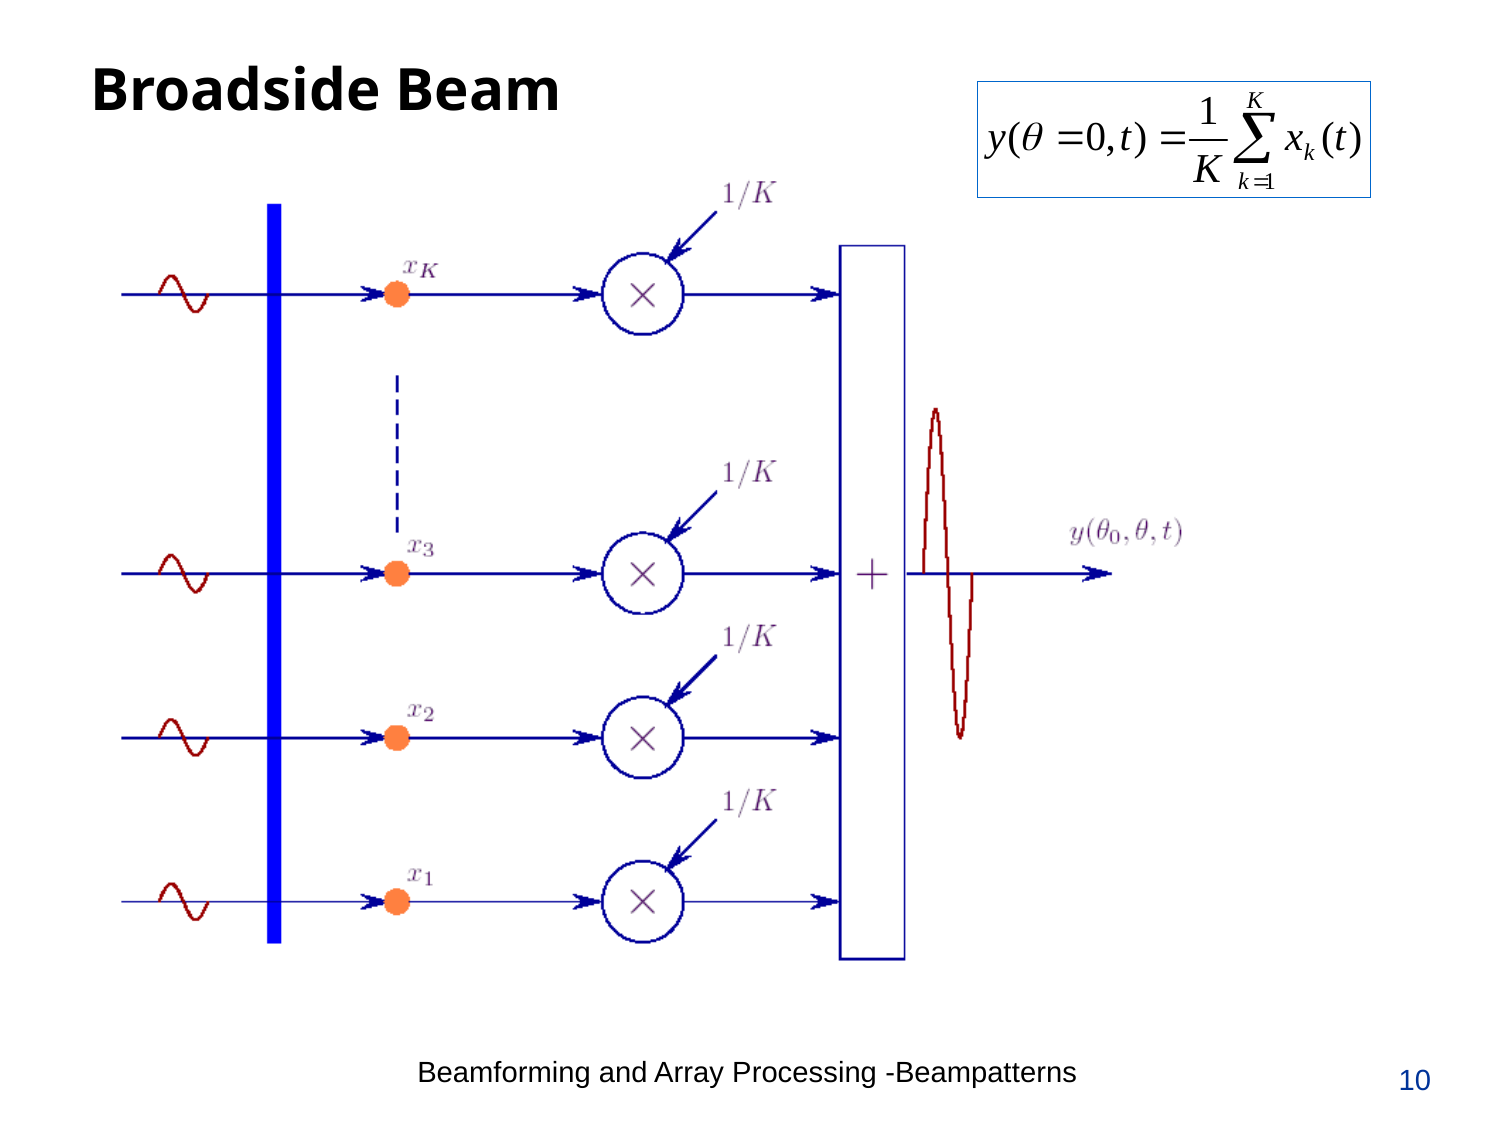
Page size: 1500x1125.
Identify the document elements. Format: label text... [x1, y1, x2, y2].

slide_number 10 [1207, 1055, 1447, 1102]
picture [72, 163, 1198, 999]
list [977, 81, 1372, 199]
title Broadside Beam [75, 45, 810, 138]
